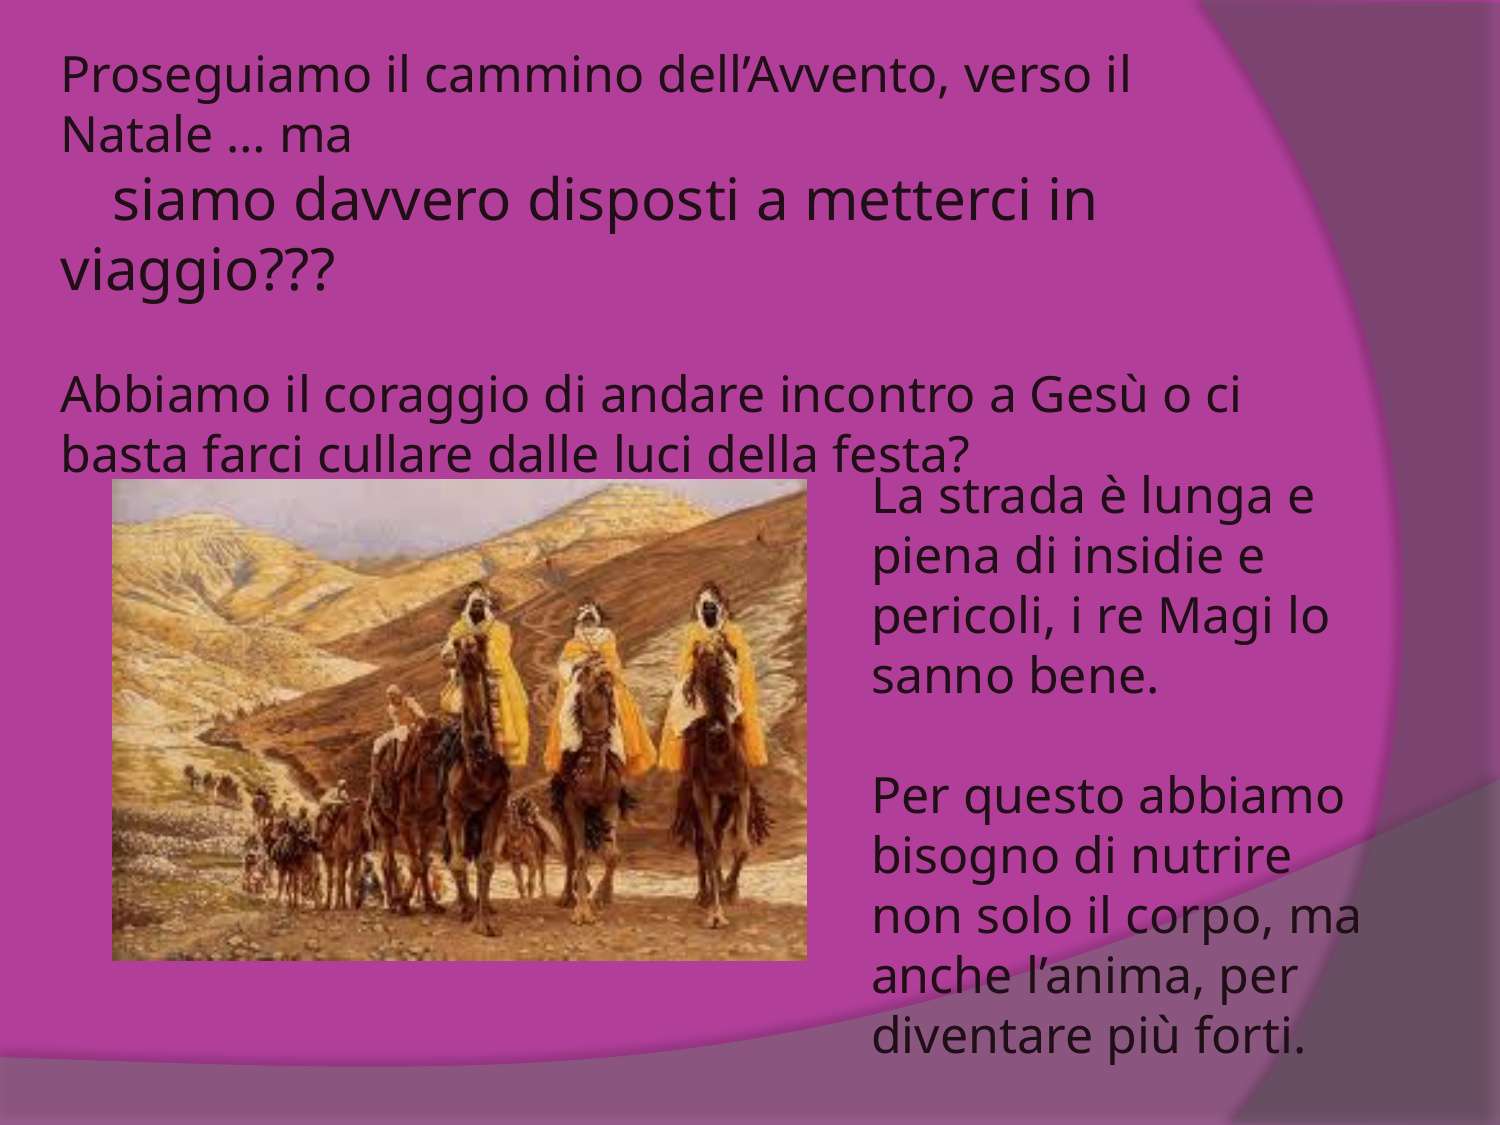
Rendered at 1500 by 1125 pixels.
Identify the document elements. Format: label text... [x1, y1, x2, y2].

title Proseguiamo il cammino dell’Avvento, verso il Natale … ma siamo davvero disposti a metterci in viaggio??? Abbiamo il coraggio di andare incontro a Gesù o ci basta farci cullare dalle luci della festa? [53, 231, 1306, 473]
text_box La strada è lunga e piena di insidie e pericoli, i re Magi lo sanno bene. Per questo abbiamo bisogno di nutrire non solo il corpo, ma anche l’anima, per diventare più forti. [856, 456, 1412, 1125]
picture [111, 479, 808, 962]
